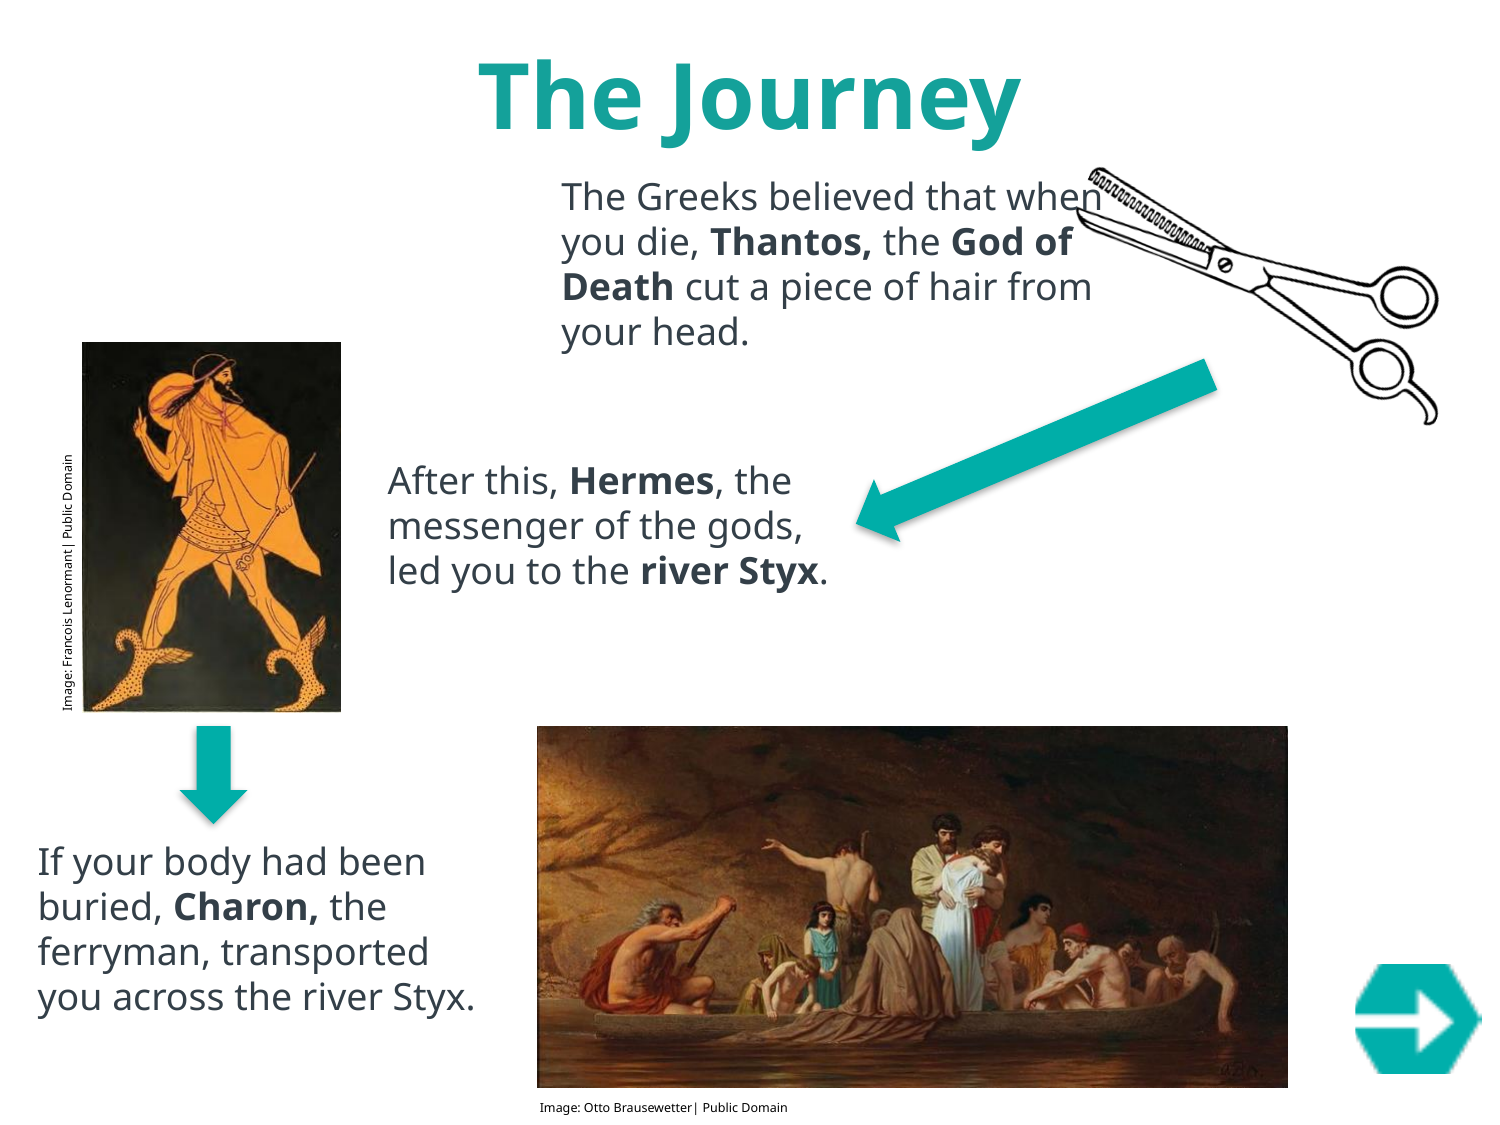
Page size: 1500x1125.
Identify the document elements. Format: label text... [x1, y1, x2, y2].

text_box [855, 395, 1208, 543]
text_box [178, 725, 249, 825]
text_box The Journey [0, 37, 1500, 148]
text_box If your body had been buried, Charon, the ferryman, transported you across the river Styx. [37, 837, 531, 1019]
text_box After this, Hermes, the messenger of the gods, led you to the river Styx. [372, 450, 869, 645]
picture [537, 725, 1288, 1088]
picture [1061, 108, 1499, 458]
picture [81, 342, 341, 713]
text_box Image: Francois Lenormant| Public Domain [51, 417, 82, 727]
text_box The Greeks believed that when you die, Thantos, the God of Death cut a piece of hair from your head. [546, 165, 1139, 406]
text_box Image: Otto Brausewetter| Public Domain [524, 1092, 834, 1123]
picture [1354, 964, 1483, 1074]
